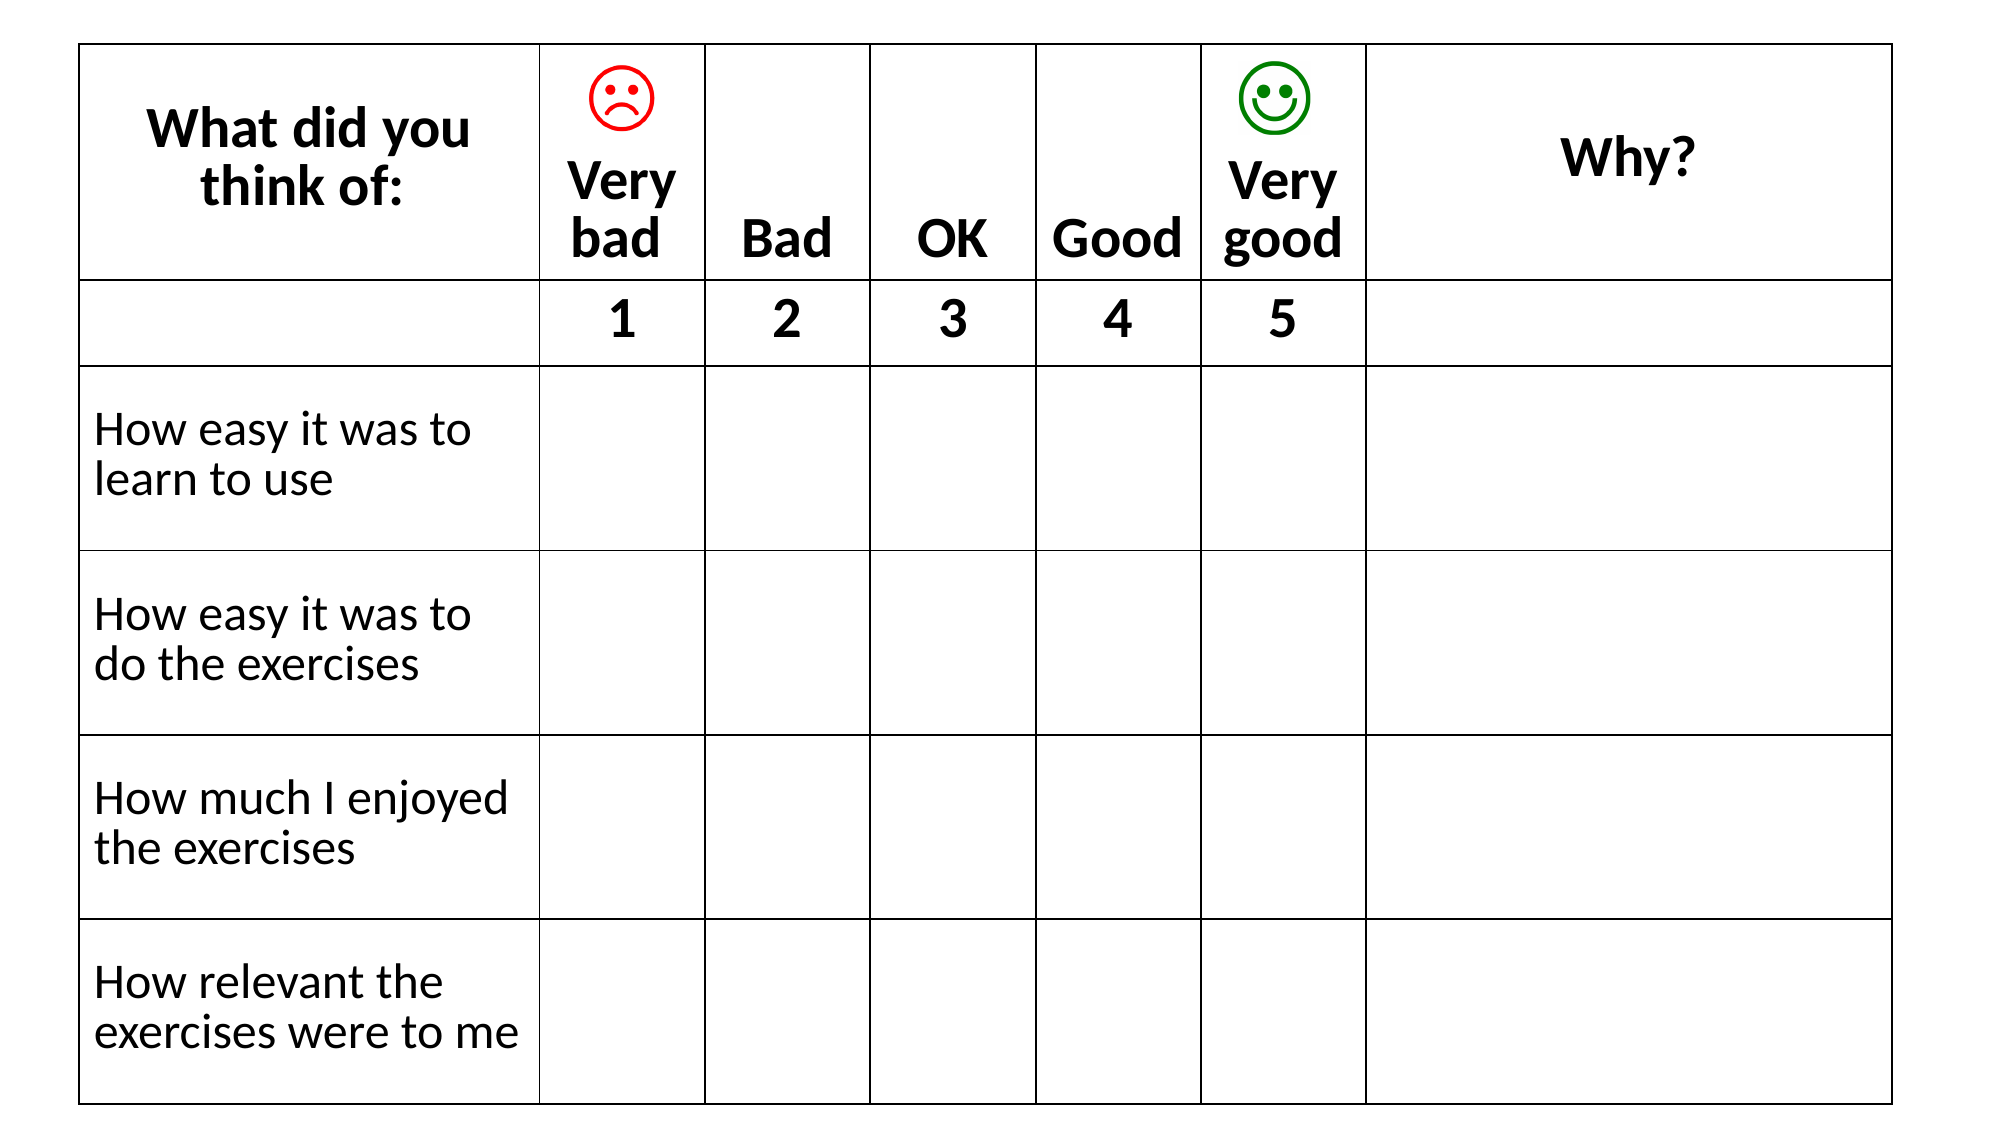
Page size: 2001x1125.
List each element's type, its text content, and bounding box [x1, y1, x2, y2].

table_cell [1367, 736, 1891, 918]
table_cell [1367, 920, 1891, 1103]
table_cell [871, 736, 1035, 918]
table_cell [1037, 367, 1200, 550]
table_cell 3 [871, 281, 1035, 365]
table_cell 5 [1202, 281, 1365, 365]
table_cell How much I enjoyed the exercises [80, 736, 539, 918]
table_cell [706, 920, 869, 1103]
table_cell [540, 920, 704, 1103]
table_header OK [871, 45, 1035, 279]
table_cell [1037, 920, 1200, 1103]
table_cell [1367, 551, 1891, 734]
table_header Bad [706, 45, 869, 279]
table_cell How easy it was to do the exercises [80, 551, 539, 734]
table_cell [540, 551, 704, 734]
table_cell 2 [706, 281, 869, 365]
table_header Very good [1202, 45, 1365, 279]
table_cell [706, 551, 869, 734]
table_cell [1202, 736, 1365, 918]
table_cell [1037, 736, 1200, 918]
table_cell [706, 736, 869, 918]
picture [1237, 61, 1311, 135]
table_cell 4 [1037, 281, 1200, 365]
picture [579, 61, 664, 135]
table_header What did you think of: [80, 45, 539, 279]
table_cell [871, 920, 1035, 1103]
table_header Why? [1367, 45, 1891, 279]
table_cell How relevant the exercises were to me [80, 920, 539, 1103]
table_cell [706, 367, 869, 550]
table_cell [540, 736, 704, 918]
table_header Very bad [540, 45, 704, 279]
table_cell [1202, 920, 1365, 1103]
table_cell [1202, 367, 1365, 550]
table_cell [1202, 551, 1365, 734]
table_cell [871, 551, 1035, 734]
table_cell [1367, 281, 1891, 365]
table_header Good [1037, 45, 1200, 279]
table_cell [1037, 551, 1200, 734]
table_cell How easy it was to learn to use [80, 367, 539, 550]
table_cell [540, 367, 704, 550]
table_cell [1367, 367, 1891, 550]
table_cell [80, 281, 539, 365]
table_cell [871, 367, 1035, 550]
table_cell 1 [540, 281, 704, 365]
